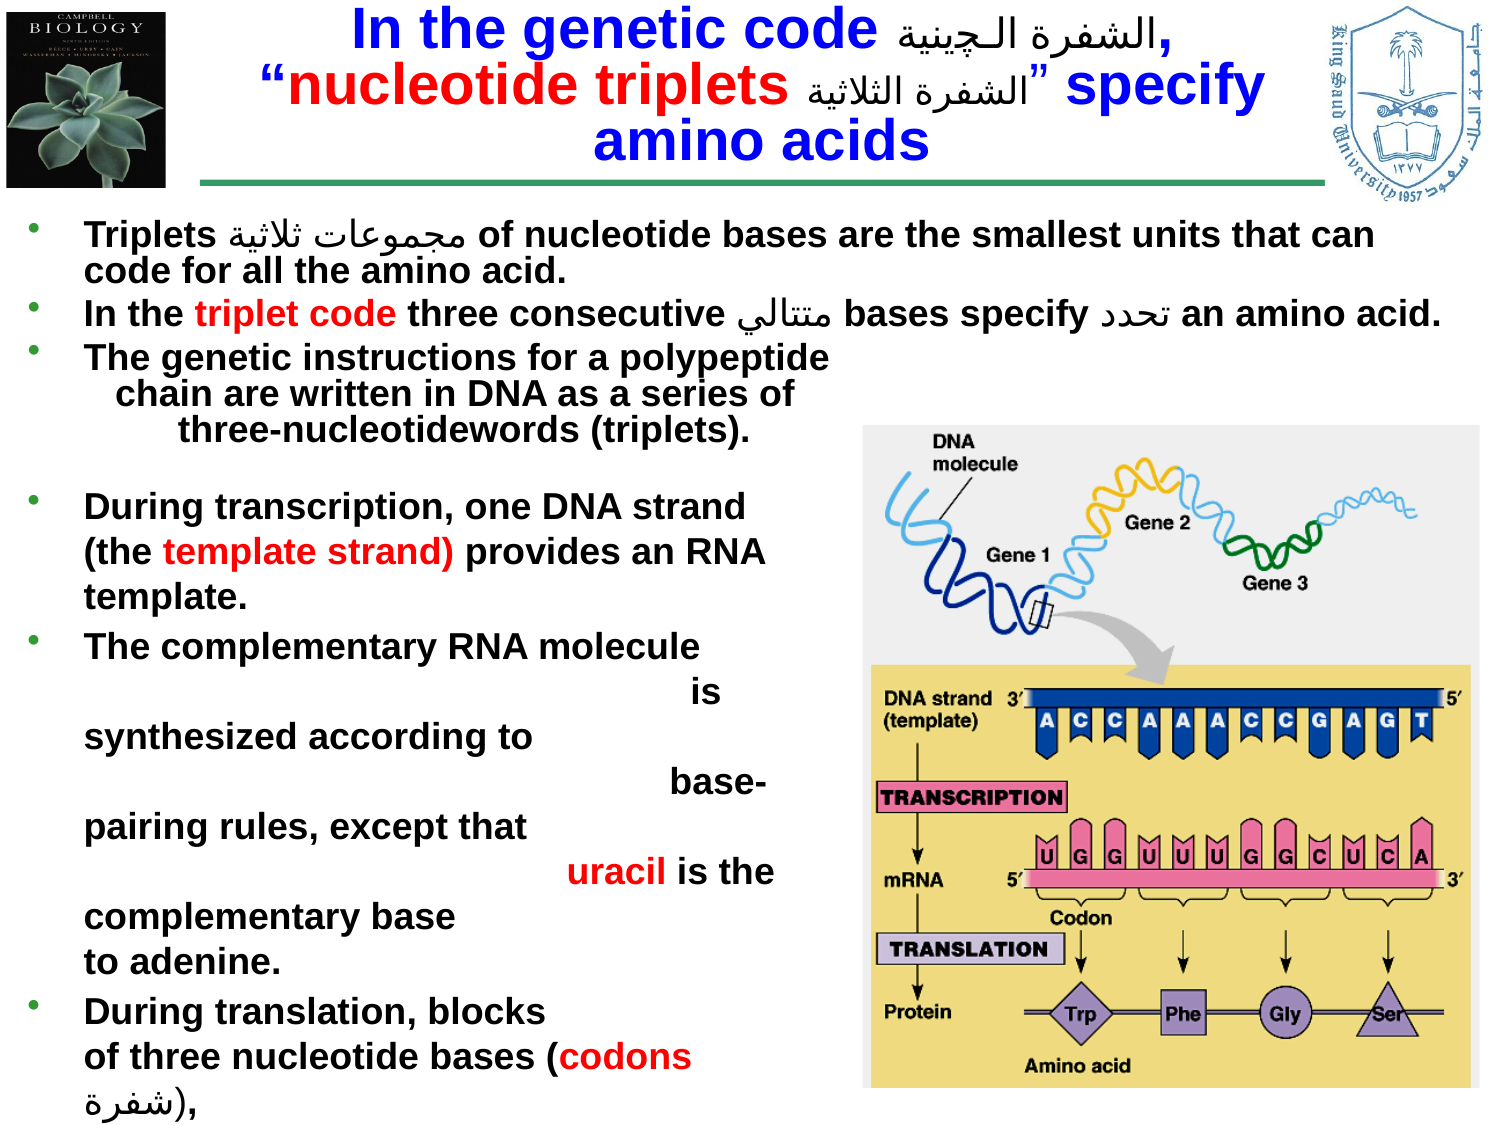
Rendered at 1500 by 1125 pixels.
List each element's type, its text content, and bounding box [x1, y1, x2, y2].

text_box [5, 0, 1488, 209]
list Triplets مجموعات ثلاثية of nucleotide bases are the smallest units that can code for all the amino acid. In the triplet code three consecutive متتالي bases specify تحدد an amino acid. The genetic instructions for a polypeptide chain are written in DNA as a series of three-nucleotidewords (triplets). [12, 214, 1488, 864]
text_box During transcription, one DNA strand (the template strand) provides an RNA template. The complementary RNA molecule is synthesized according to base-pairing rules, except that uracil is the complementary base to adenine. During translation, blocks of three nucleotide bases (codons شفرة), (الشفرة عبارة عن مجموعة ثلاثية من القواعد) are decoded فك الشفرة into a sequence تتابع of amino acids. [12, 474, 813, 1125]
picture [862, 424, 1480, 1088]
